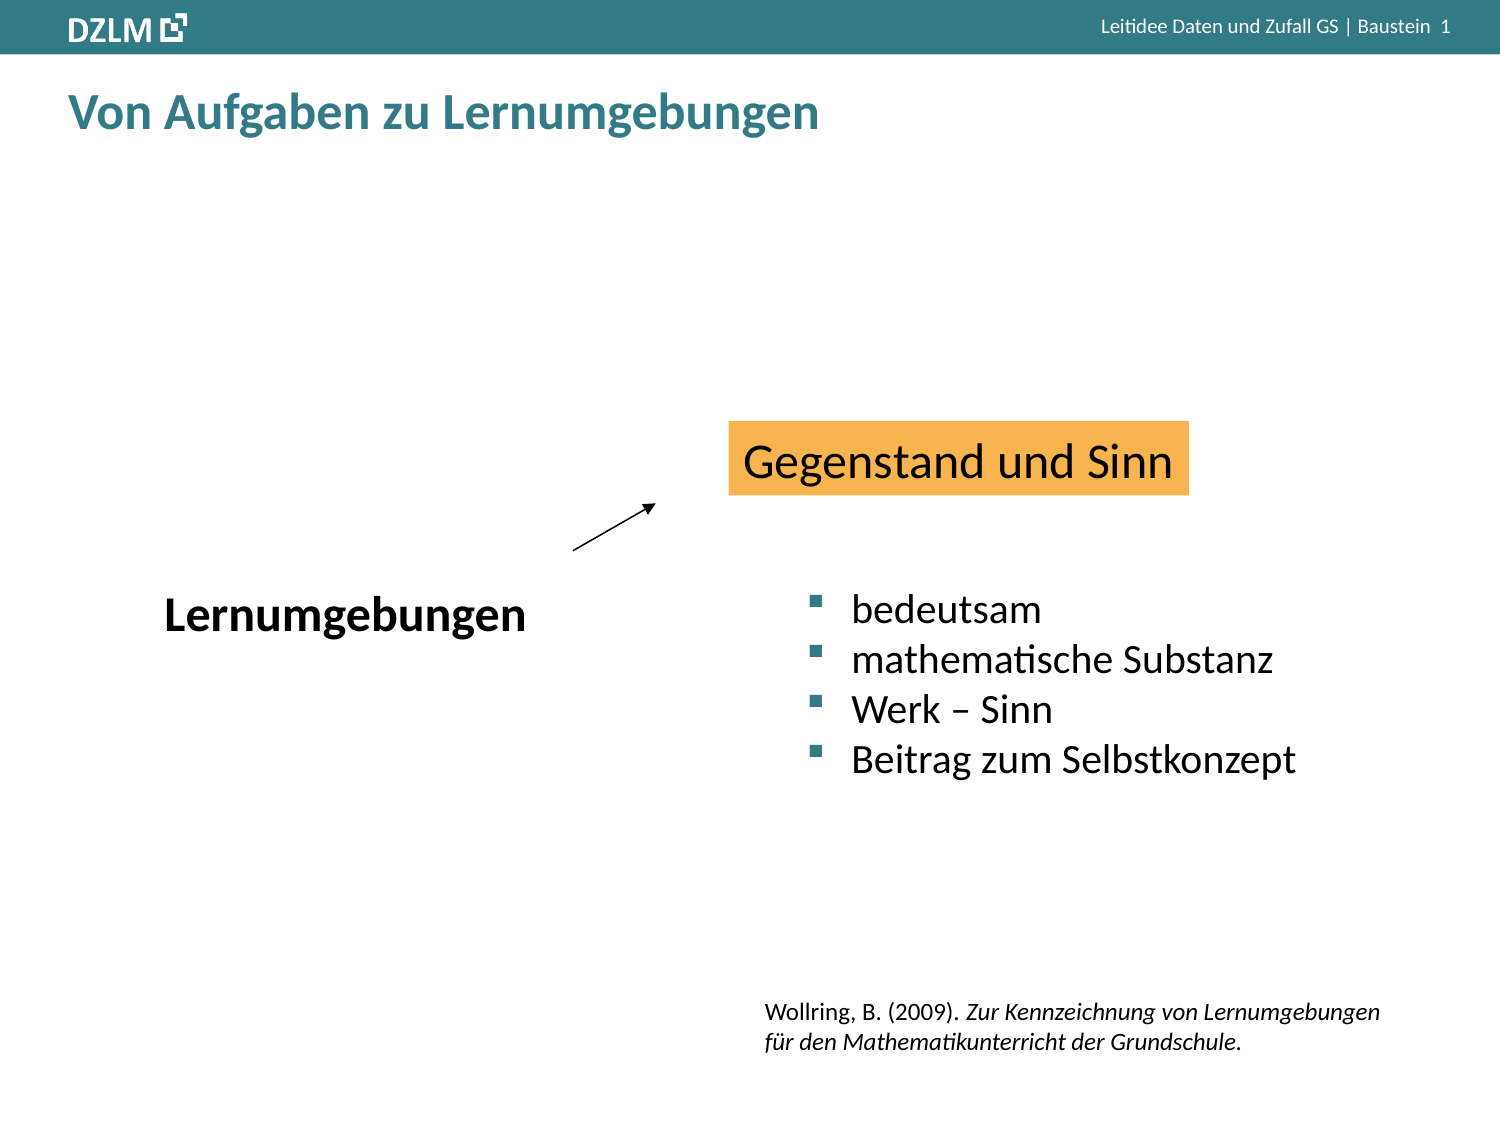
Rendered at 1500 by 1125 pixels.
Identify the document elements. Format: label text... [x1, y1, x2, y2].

title Von Aufgaben zu Lernumgebungen [53, 68, 1436, 149]
text_box Wollring, B. (2009). Zur Kennzeichnung von Lernumgebungen für den Mathematikunterricht der Grundschule. [749, 987, 1430, 1063]
text_box Gegenstand und Sinn [728, 420, 1190, 496]
text_box [572, 503, 656, 551]
text_box bedeutsam mathematische Substanz Werk – Sinn Beitrag zum Selbstkonzept [791, 574, 1312, 789]
text_box Lernumgebungen [149, 574, 542, 649]
